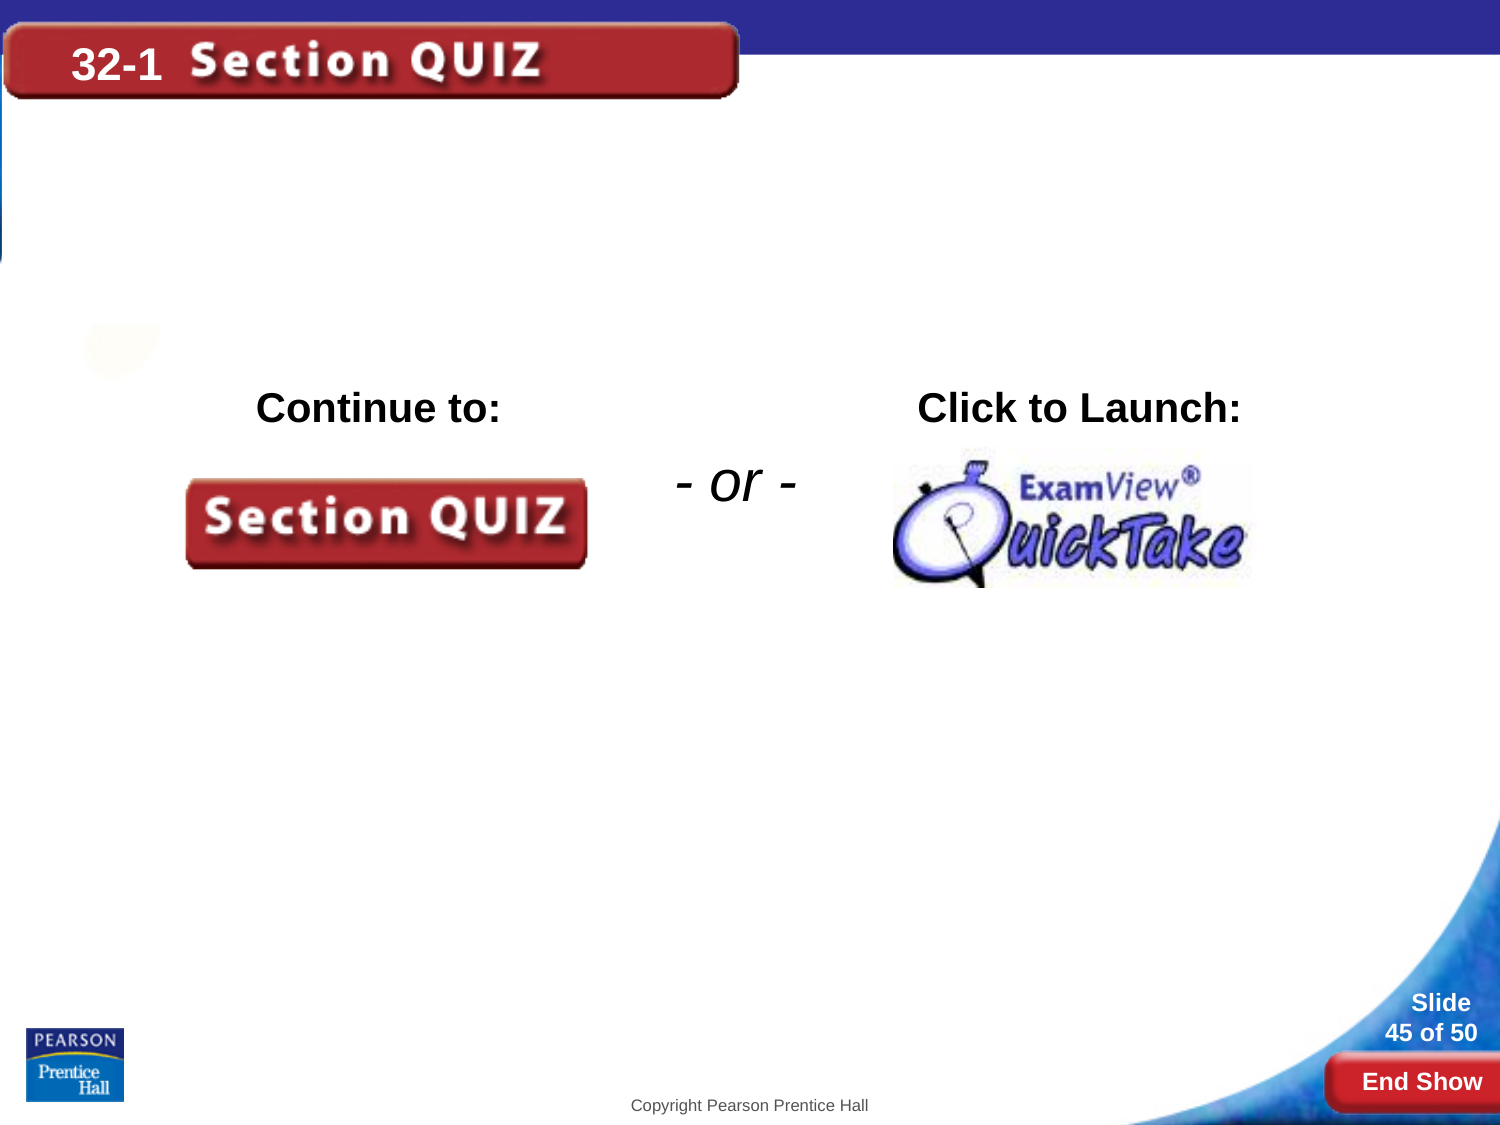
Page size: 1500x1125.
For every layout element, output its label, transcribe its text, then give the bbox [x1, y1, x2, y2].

list [44, 179, 1440, 888]
picture [0, 0, 1500, 1125]
title 32-1 [2, 26, 179, 98]
text_box [867, 444, 1307, 625]
footer Copyright Pearson Prentice Hall [512, 1087, 988, 1113]
